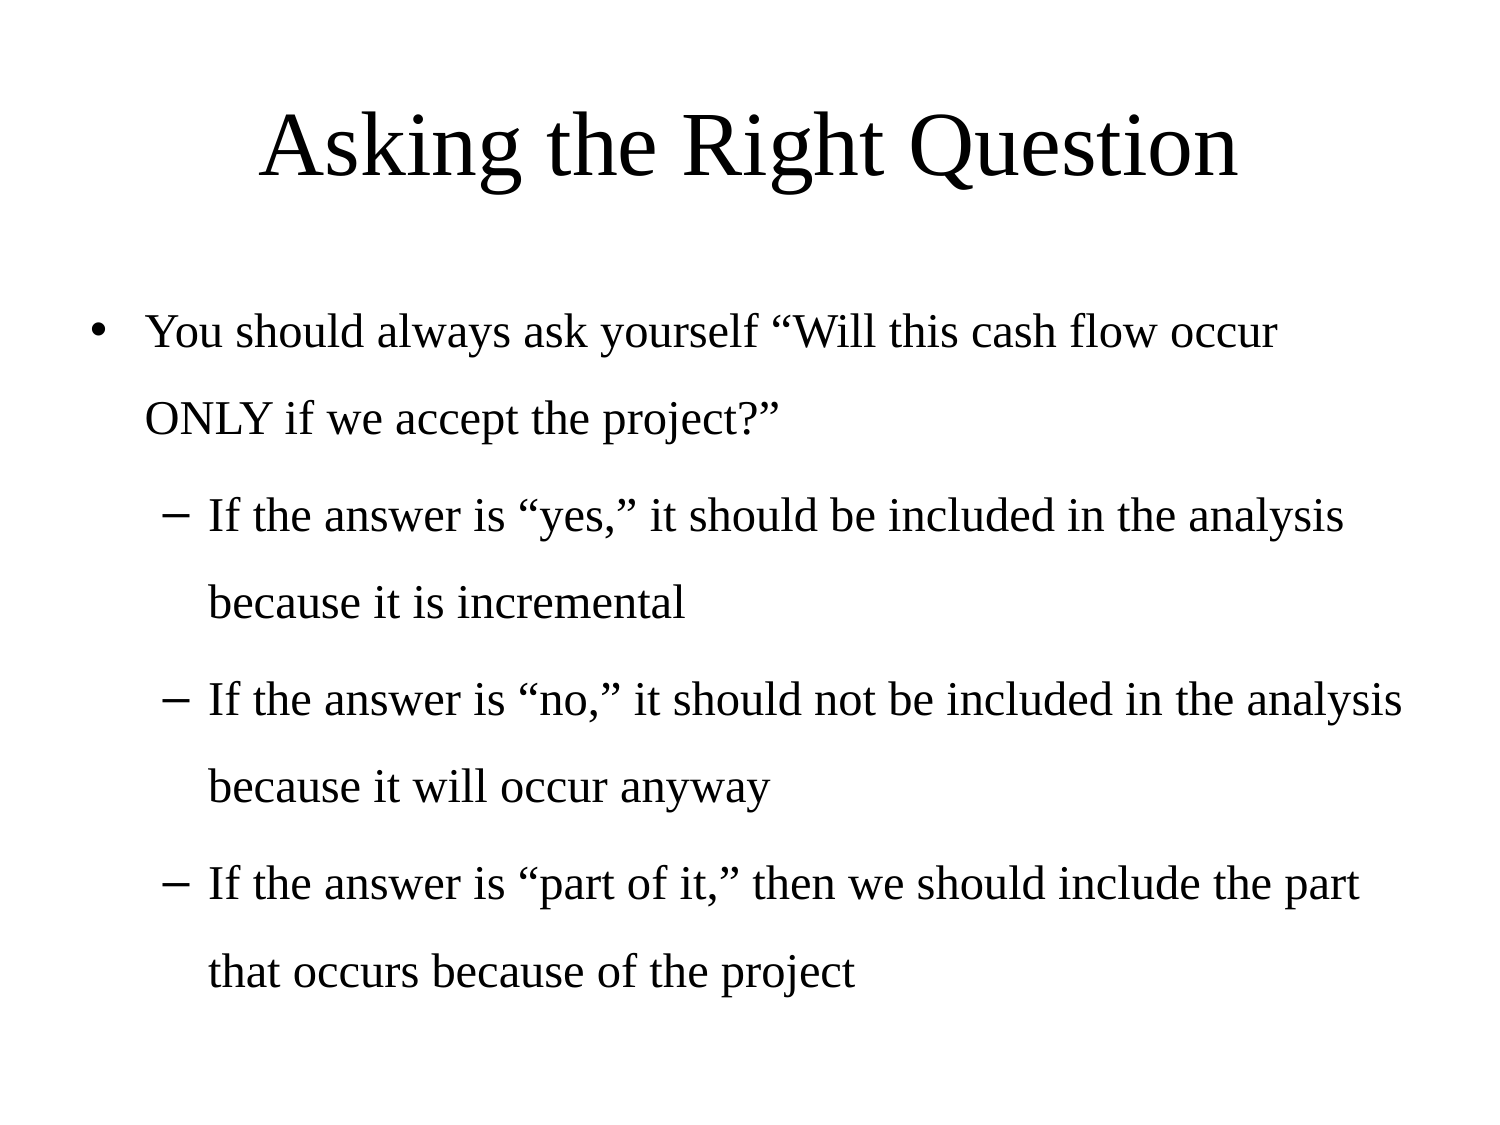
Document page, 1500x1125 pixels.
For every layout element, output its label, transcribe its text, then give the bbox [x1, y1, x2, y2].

title Asking the Right Question [75, 45, 1425, 233]
list You should always ask yourself “Will this cash flow occur ONLY if we accept the project?” If the answer is “yes,” it should be included in the analysis because it is incremental If the answer is “no,” it should not be included in the analysis because it will occur anyway If the answer is “part of it,” then we should include the part that occurs because of the project [75, 262, 1425, 1005]
